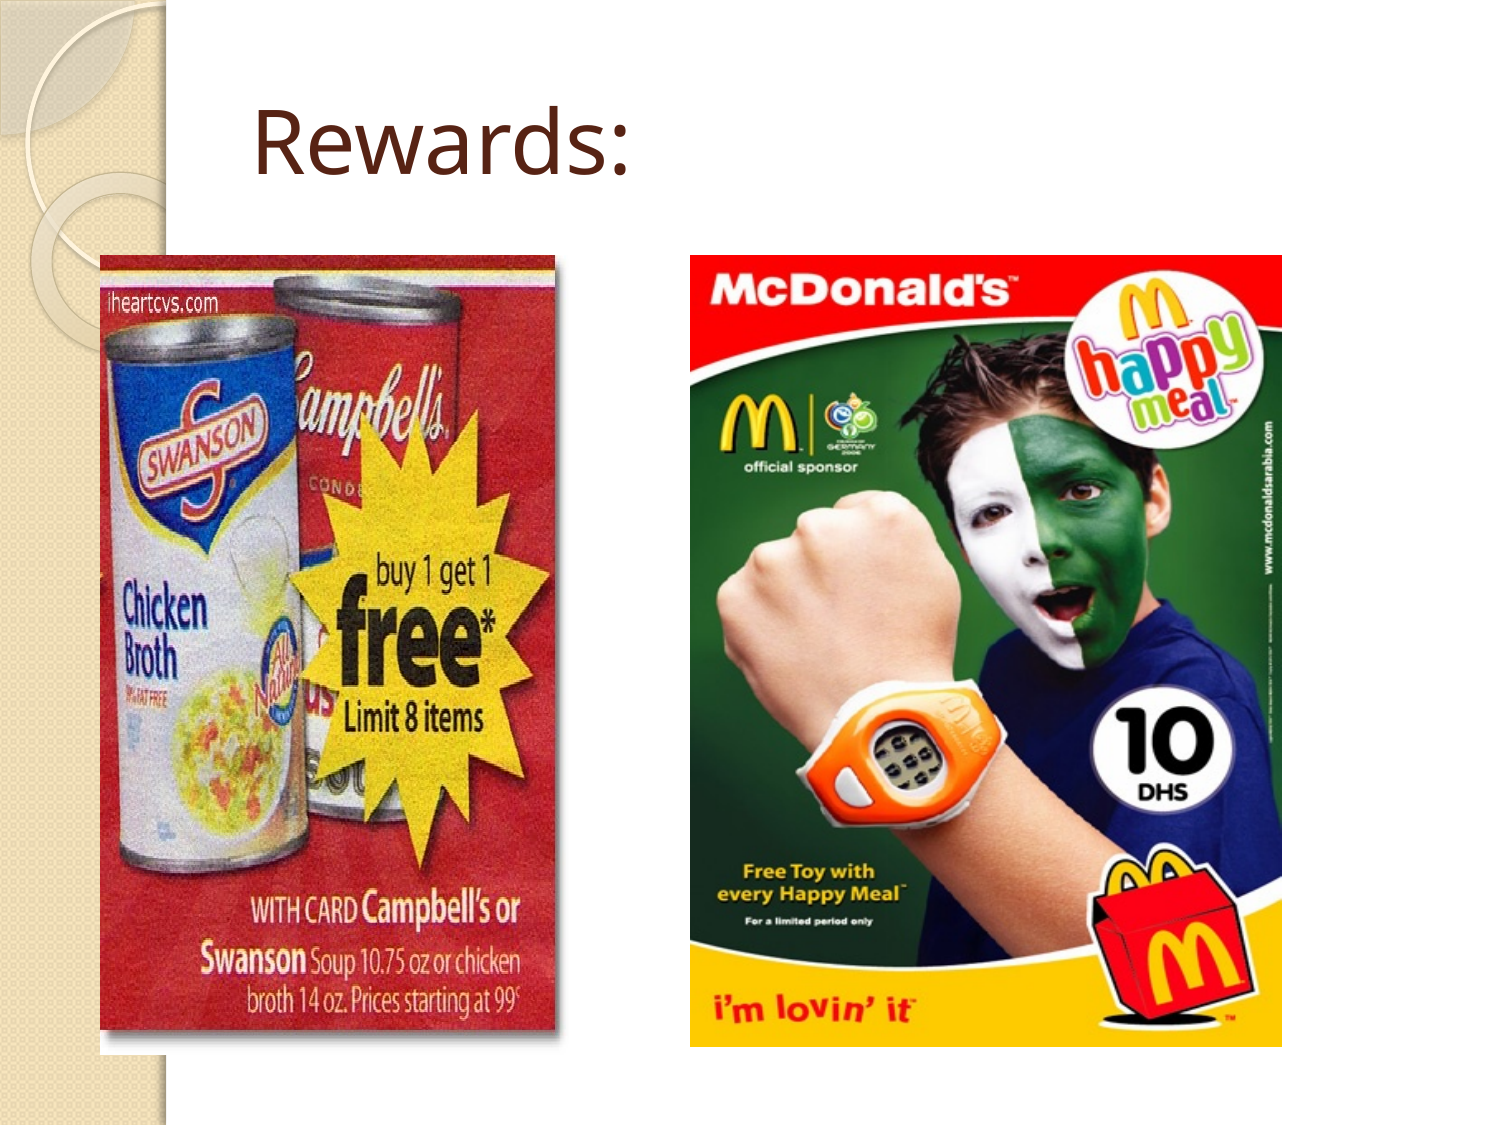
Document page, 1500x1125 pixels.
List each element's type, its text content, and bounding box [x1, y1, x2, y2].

picture [690, 255, 1282, 1047]
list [100, 255, 569, 1055]
title Rewards: [235, 45, 1466, 233]
